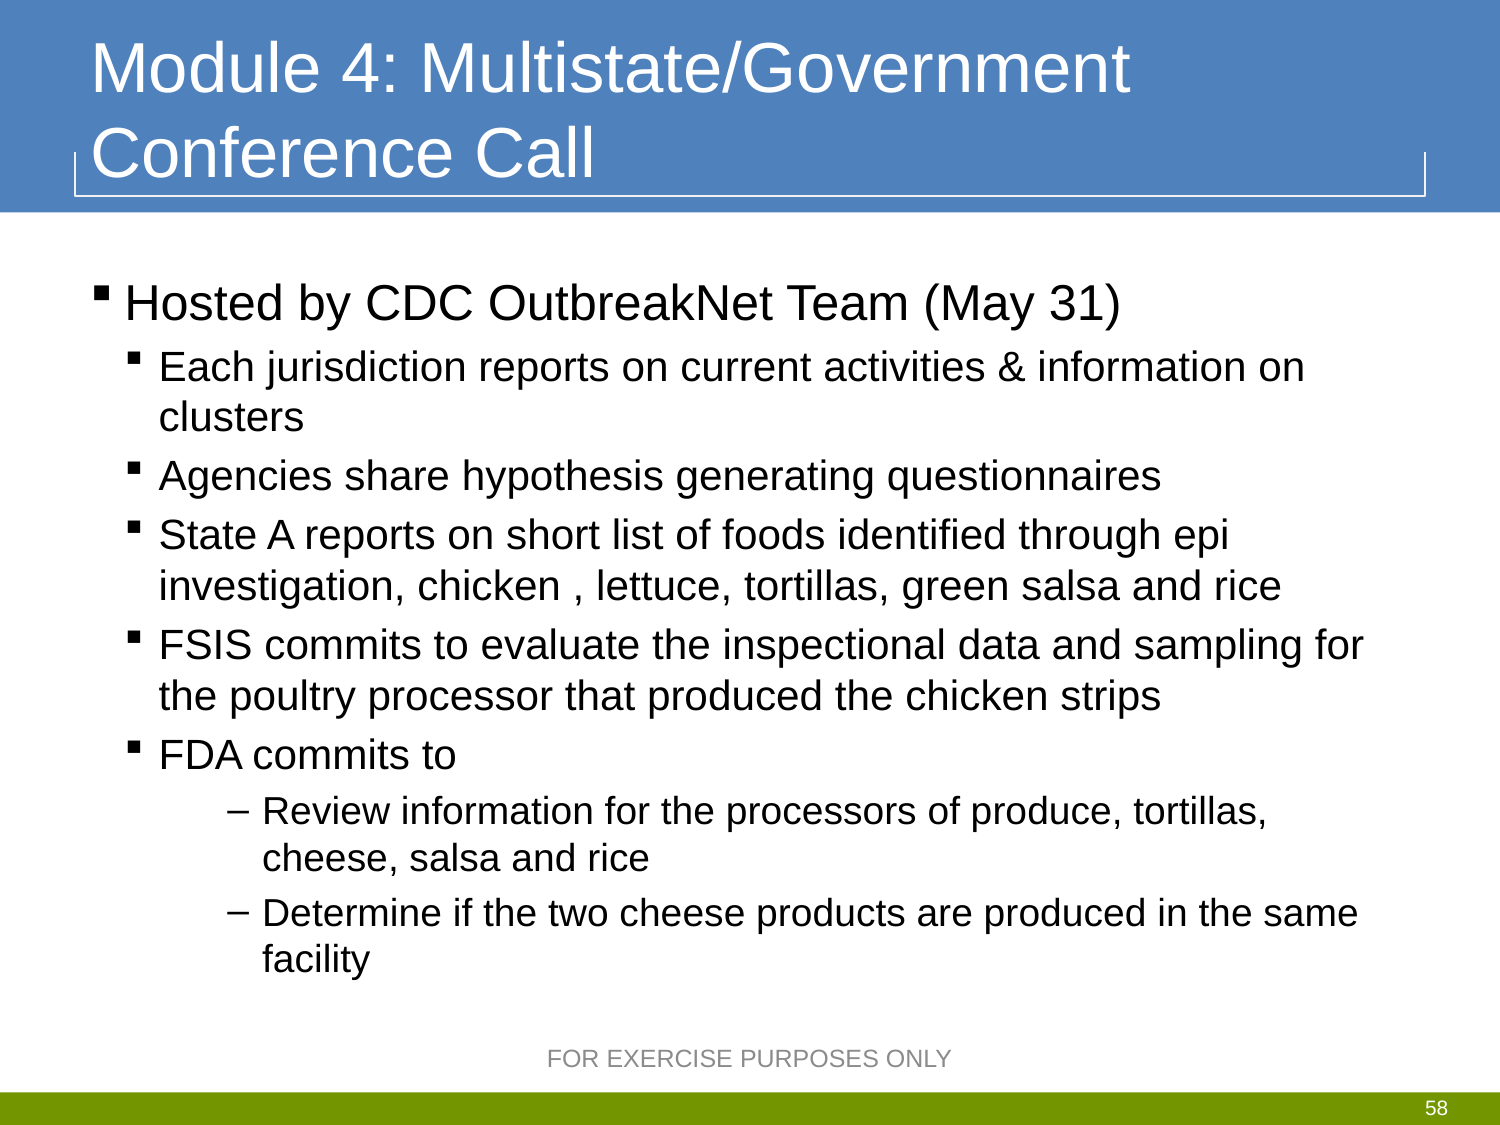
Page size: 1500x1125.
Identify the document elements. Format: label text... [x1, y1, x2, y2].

list Hosted by CDC OutbreakNet Team (May 31) Each jurisdiction reports on current activities & information on clusters Agencies share hypothesis generating questionnaires State A reports on short list of foods identified through epi investigation, chicken , lettuce, tortillas, green salsa and rice FSIS commits to evaluate the inspectional data and sampling for the poultry processor that produced the chicken strips FDA commits to Review information for the processors of produce, tortillas, cheese, salsa and rice Determine if the two cheese products are produced in the same facility [74, 262, 1426, 1006]
title Module 4: Multistate/Government Conference Call [74, 12, 1426, 201]
footer FOR EXERCISE PURPOSES ONLY [512, 1042, 988, 1103]
